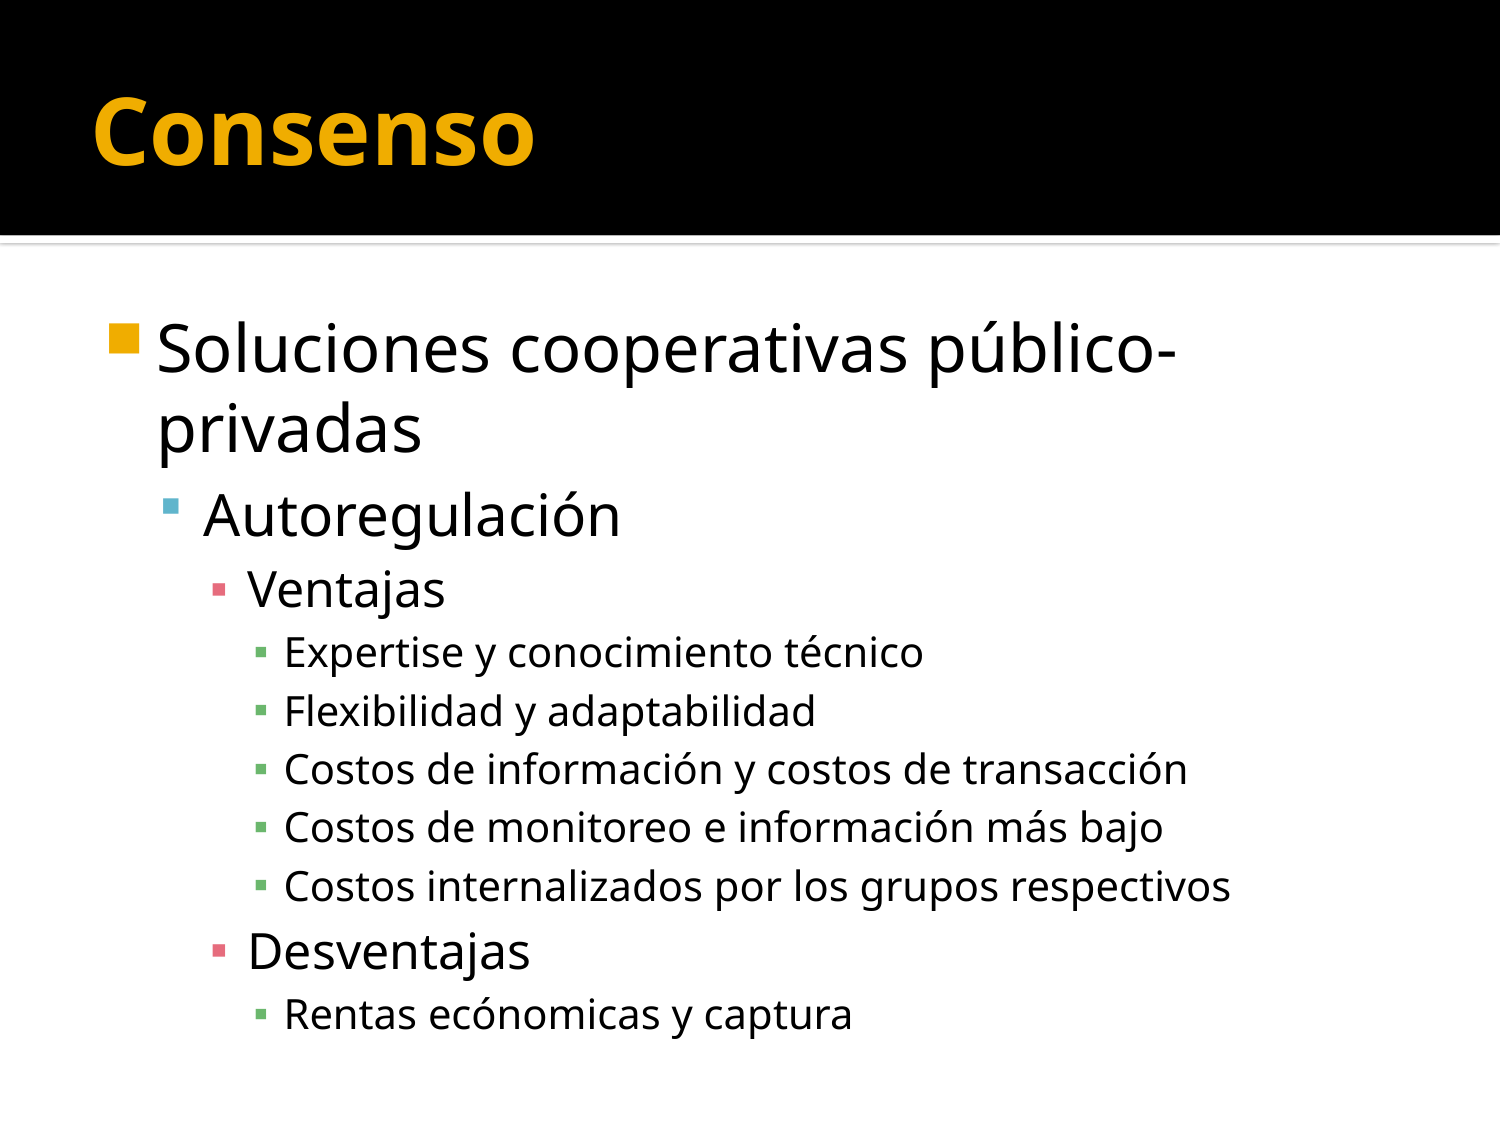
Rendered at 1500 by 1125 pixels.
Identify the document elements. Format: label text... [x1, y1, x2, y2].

list Soluciones cooperativas público-privadas Autoregulación Ventajas Expertise y conocimiento técnico Flexibilidad y adaptabilidad Costos de información y costos de transacción Costos de monitoreo e información más bajo Costos internalizados por los grupos respectivos Desventajas Rentas ecónomicas y captura [75, 291, 1425, 1050]
title Consenso [75, 25, 1425, 231]
